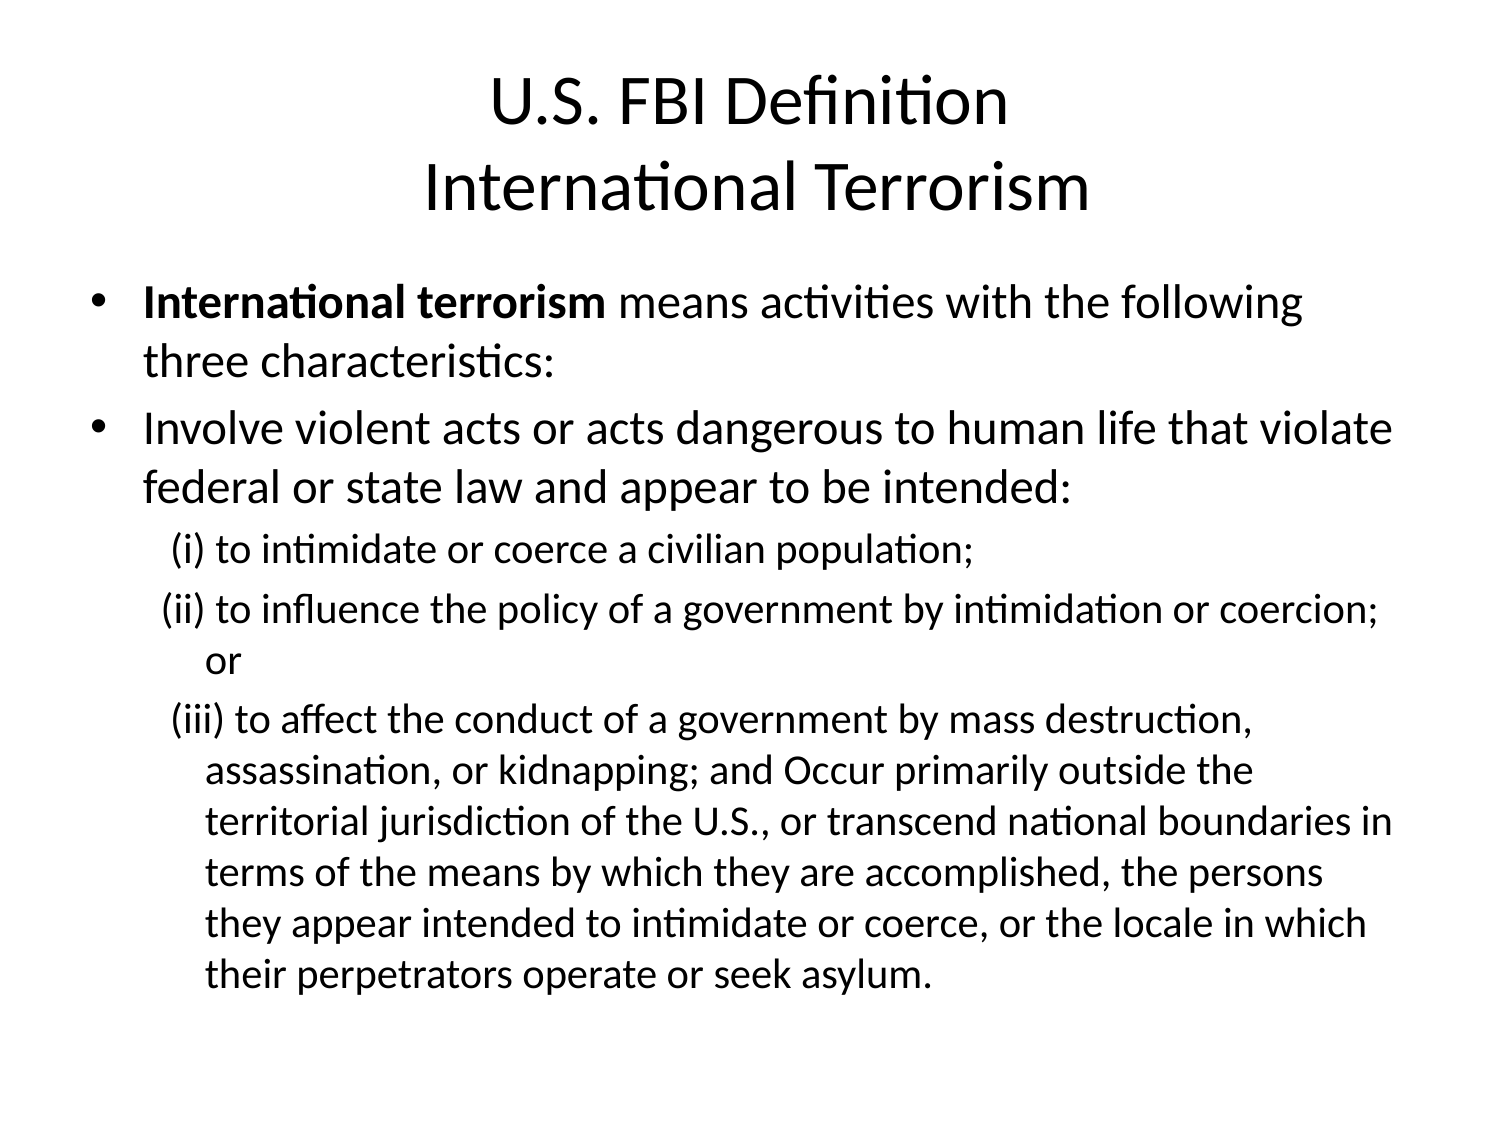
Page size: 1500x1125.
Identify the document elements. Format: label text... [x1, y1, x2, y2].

list International terrorism means activities with the following three characteristics: Involve violent acts or acts dangerous to human life that violate federal or state law and appear to be intended: (i) to intimidate or coerce a civilian population; (ii) to influence the policy of a government by intimidation or coercion; or (iii) to affect the conduct of a government by mass destruction, assassination, or kidnapping; and Occur primarily outside the territorial jurisdiction of the U.S., or transcend national boundaries in terms of the means by which they are accomplished, the persons they appear intended to intimidate or coerce, or the locale in which their perpetrators operate or seek asylum. [75, 262, 1425, 1005]
title U.S. FBI Definition International Terrorism [75, 45, 1425, 233]
